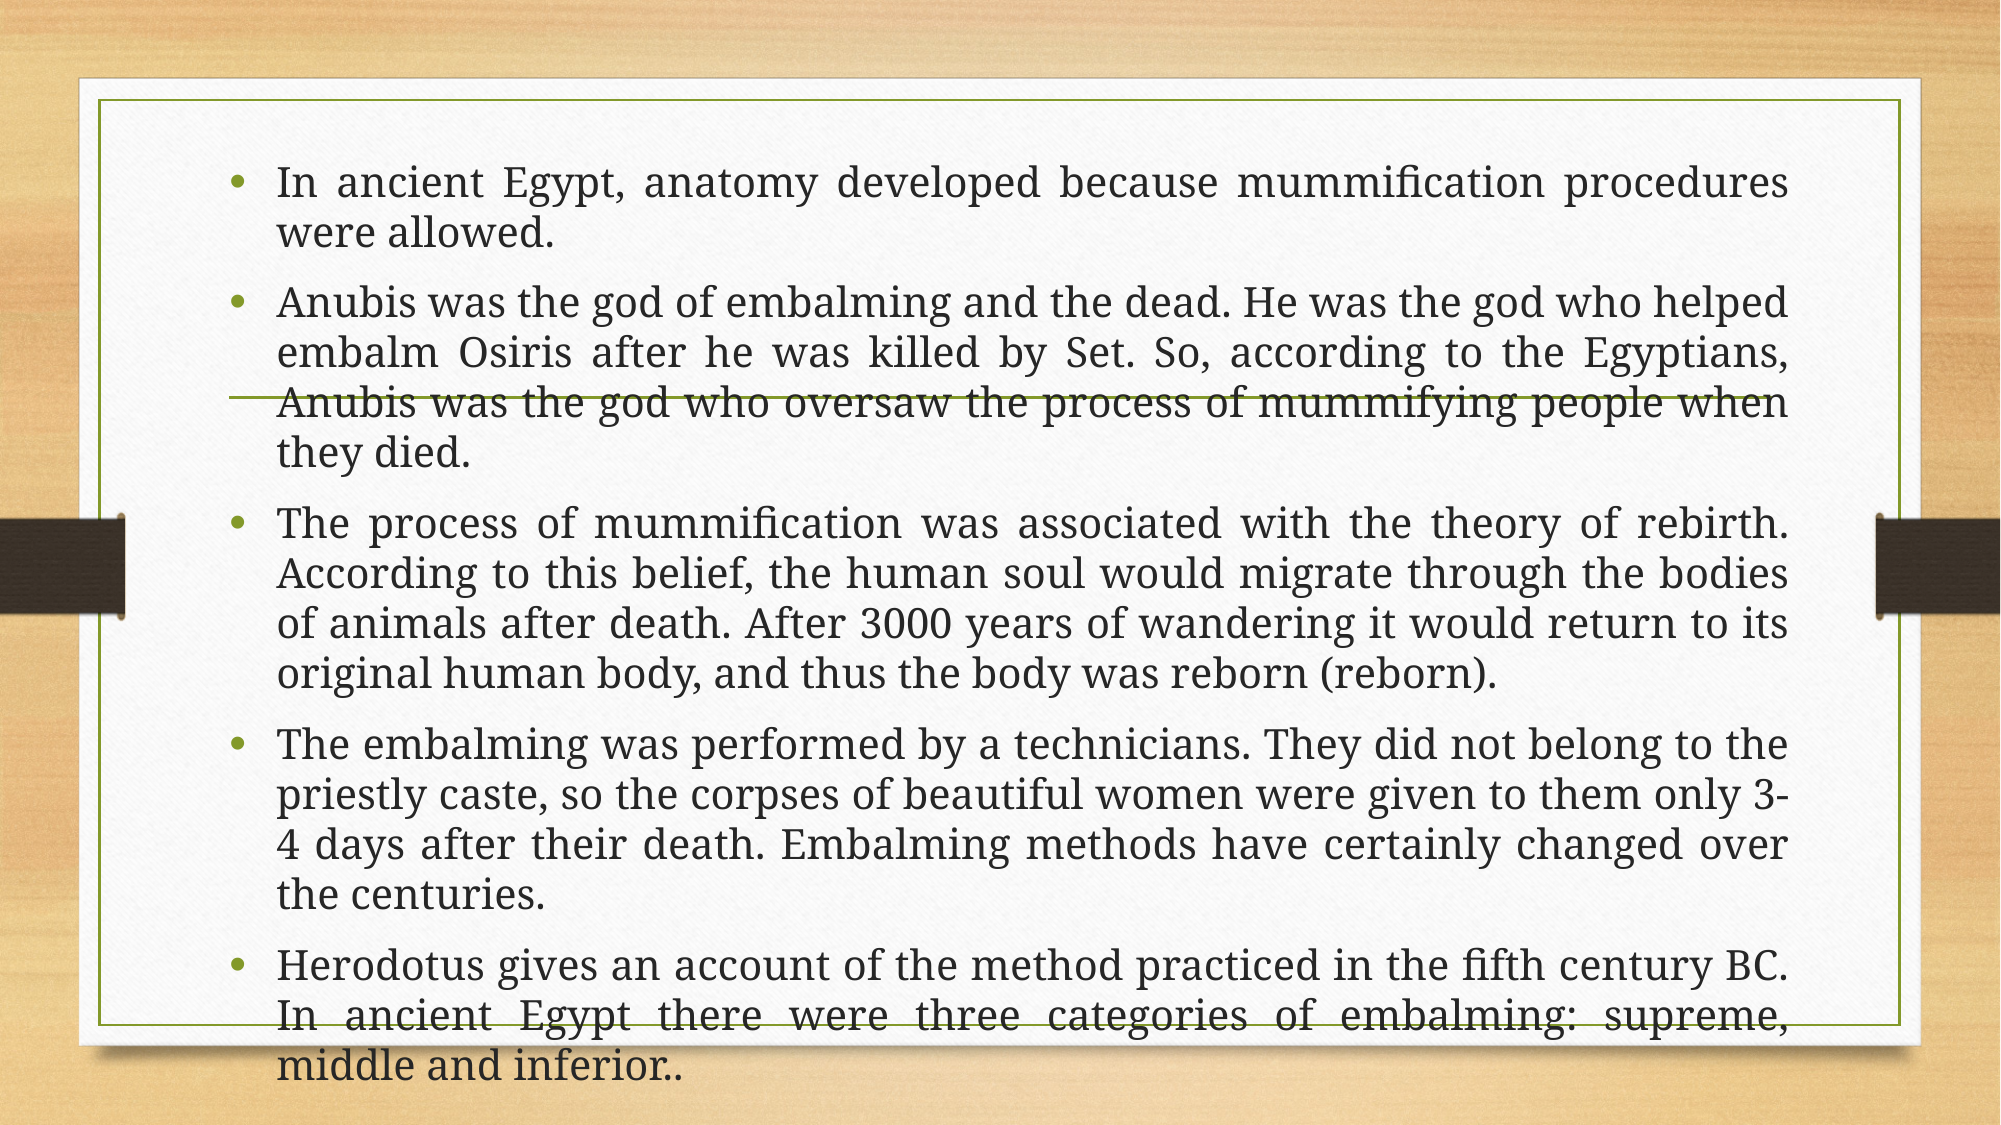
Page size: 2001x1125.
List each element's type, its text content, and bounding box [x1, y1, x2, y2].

list In ancient Egypt, anatomy developed because mummification procedures were allowed. Anubis was the god of embalming and the dead. He was the god who helped embalm Osiris after he was killed by Set. So, according to the Egyptians, Anubis was the god who oversaw the process of mummifying people when they died. The process of mummification was associated with the theory of rebirth. According to this belief, the human soul would migrate through the bodies of animals after death. After 3000 years of wandering it would return to its original human body, and thus the body was reborn (reborn). The embalming was performed by a technicians. They did not belong to the priestly caste, so the corpses of beautiful women were given to them only 3-4 days after their death. Embalming methods have certainly changed over the centuries. Herodotus gives an account of the method practiced in the fifth century BC. In ancient Egypt there were three categories of embalming: supreme, middle and inferior.. [214, 147, 1805, 979]
picture [0, 0, 2001, 1125]
